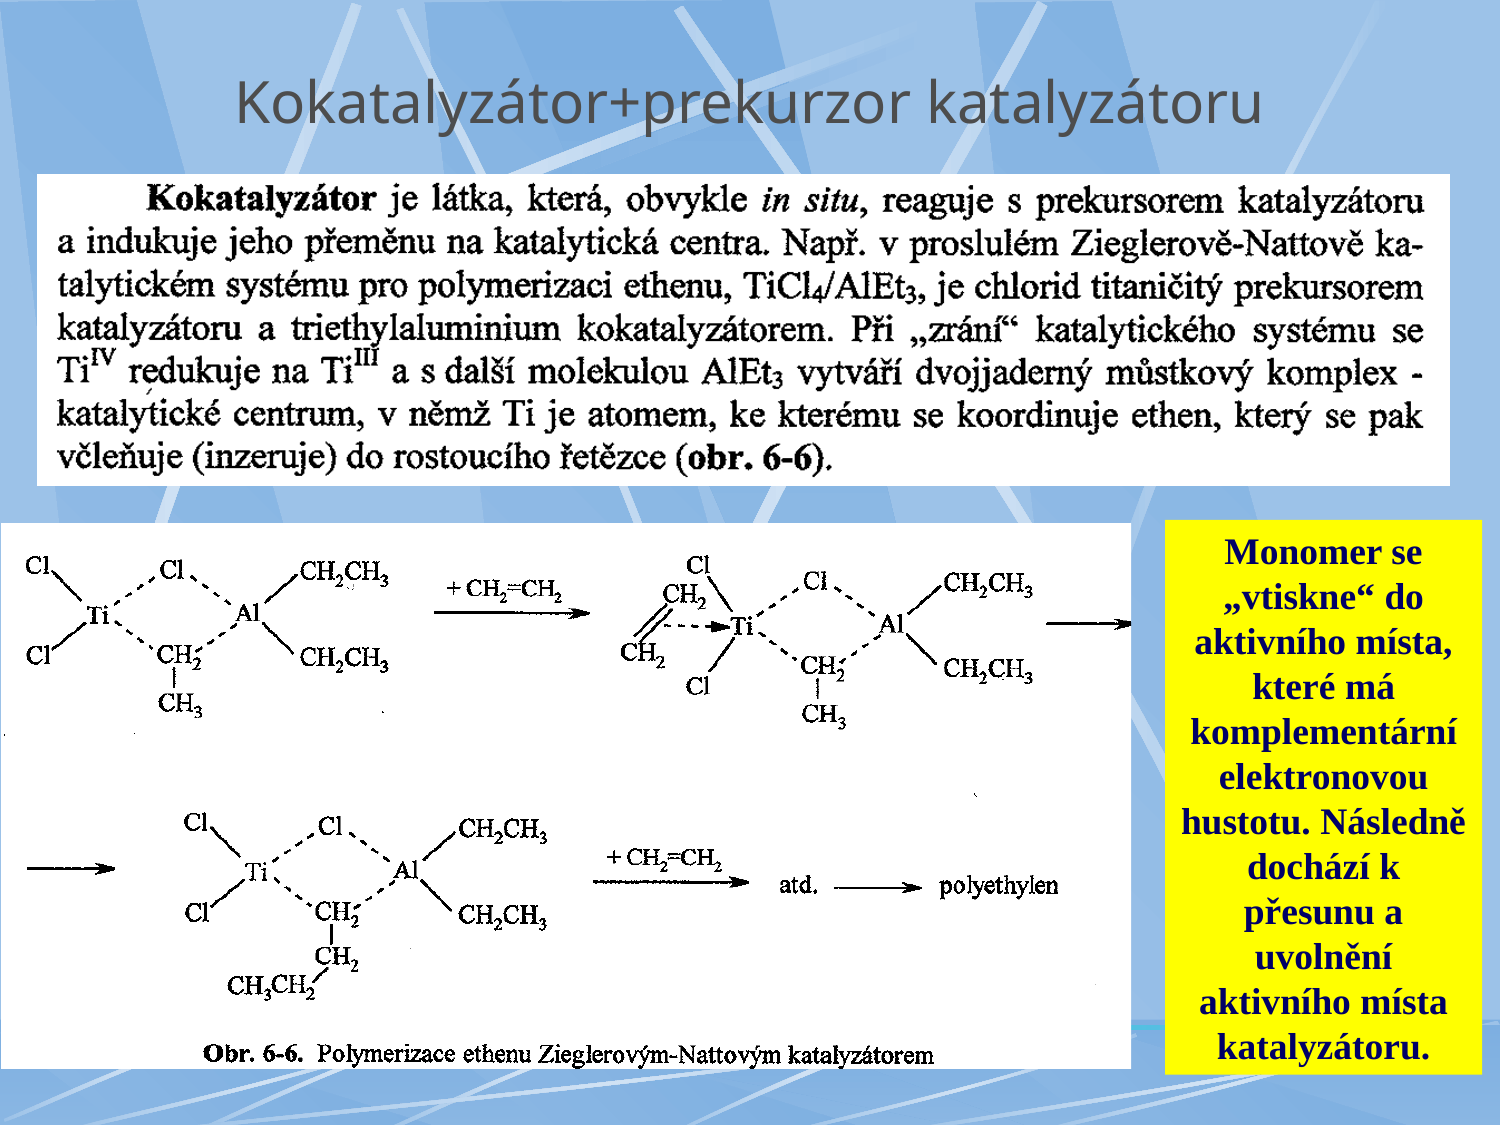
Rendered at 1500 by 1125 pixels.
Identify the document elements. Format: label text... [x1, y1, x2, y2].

text_box Monomer se „vtiskne“ do aktivního místa, které má komplementární elektronovou hustotu. Následně dochází k přesunu a uvolnění aktivního místa katalyzátoru. [1165, 519, 1483, 1075]
title Kokatalyzátor+prekurzor katalyzátoru [112, 57, 1388, 143]
picture [37, 174, 1451, 486]
picture [0, 522, 1132, 1069]
